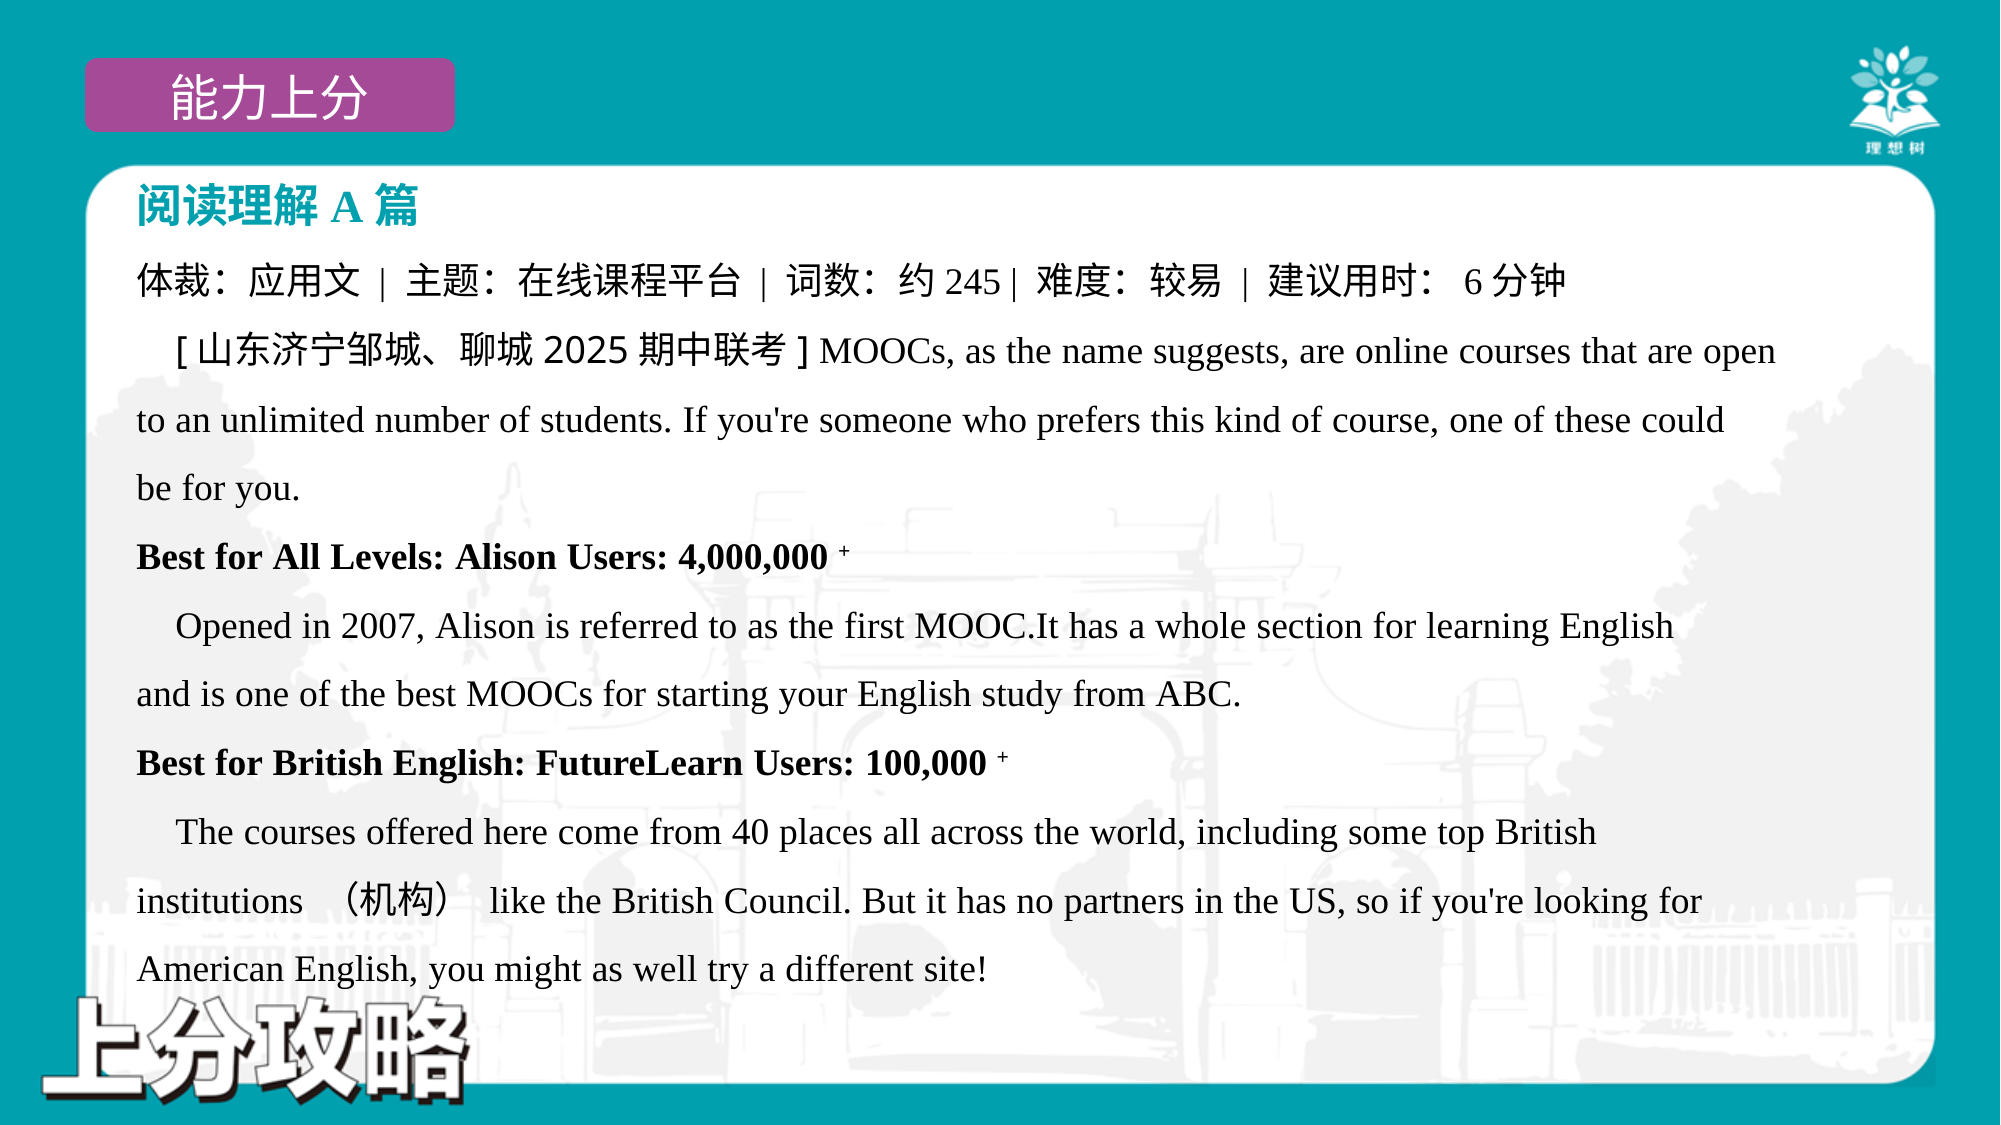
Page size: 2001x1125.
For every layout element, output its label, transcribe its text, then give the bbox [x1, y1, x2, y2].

text_box 阅读理解A篇 [136, 176, 1865, 232]
text_box 体裁：应用文 | 主题：在线课程平台 | 词数：约245 | 难度：较易 | 建议用时：6分钟 [山东济宁邹城、聊城2025期中联考] MOOCs, as the name suggests, are online courses that are open to an unlimited number of students. If you're someone who prefers this kind of course, one of these could be for you. Best for All Levels: Alison Users: 4,000,000 + Opened in 2007, Alison is referred to as the first MOOC.It has a whole section for learning English and is one of the best MOOCs for starting your English study from ABC. Best for British English: FutureLearn Users: 100,000 + The courses offered here come from 40 places all across the world, including some top British institutions （机构） like the British Council. But it has no partners in the US, so if you're looking for American English, you might as well try a different site! [136, 233, 1865, 921]
picture [0, 0, 2000, 1125]
